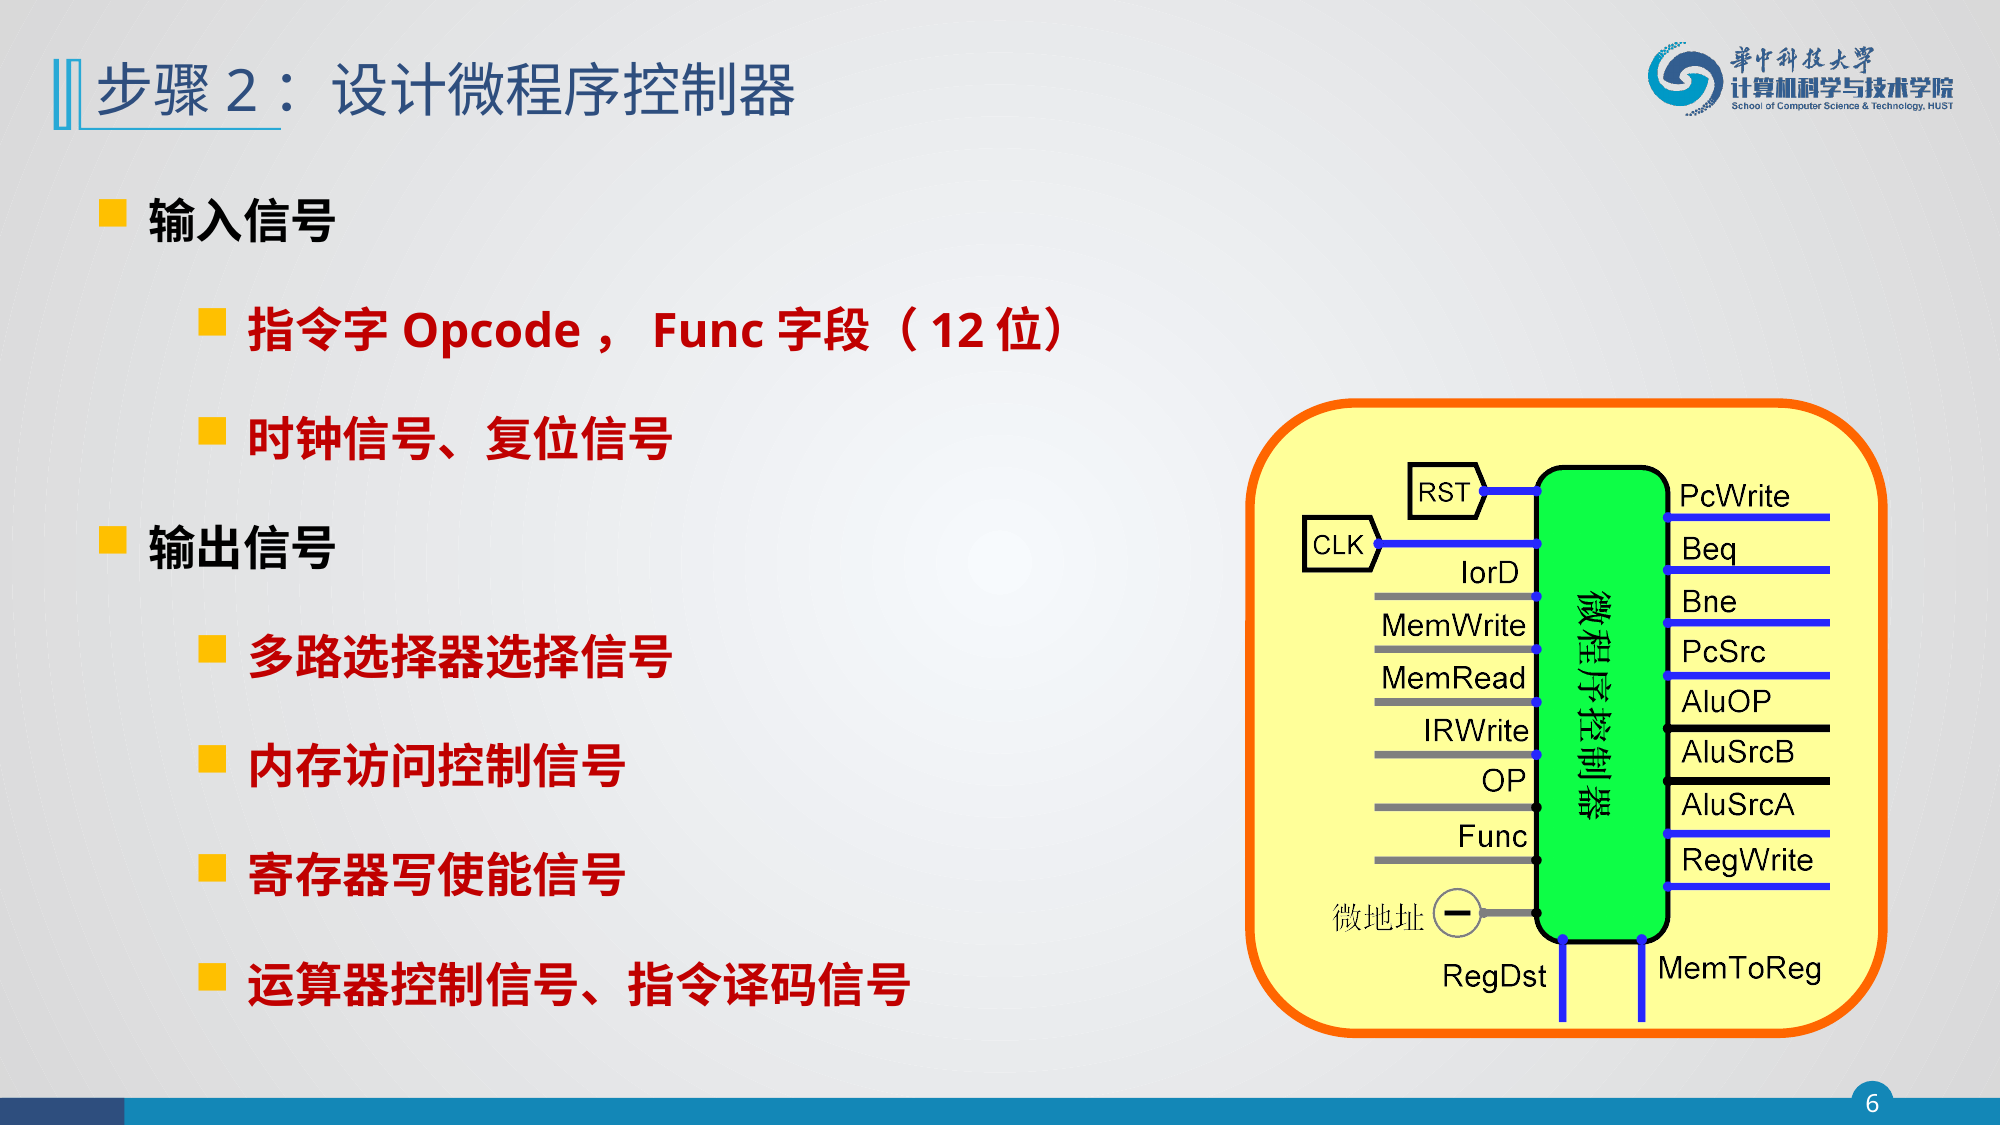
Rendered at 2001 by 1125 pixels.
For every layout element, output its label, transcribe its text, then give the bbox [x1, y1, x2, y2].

picture [1249, 437, 1847, 1034]
picture [1805, 42, 1953, 116]
list 输入信号 指令字Opcode，Func字段（12位） 时钟信号、复位信号 输出信号 多路选择器选择信号 内存访问控制信号 寄存器写使能信号 运算器控制信号、指令译码信号 [80, 154, 1112, 1080]
text_box [1277, 402, 1883, 1008]
title 步骤2：设计微程序控制器 [80, 42, 1805, 144]
